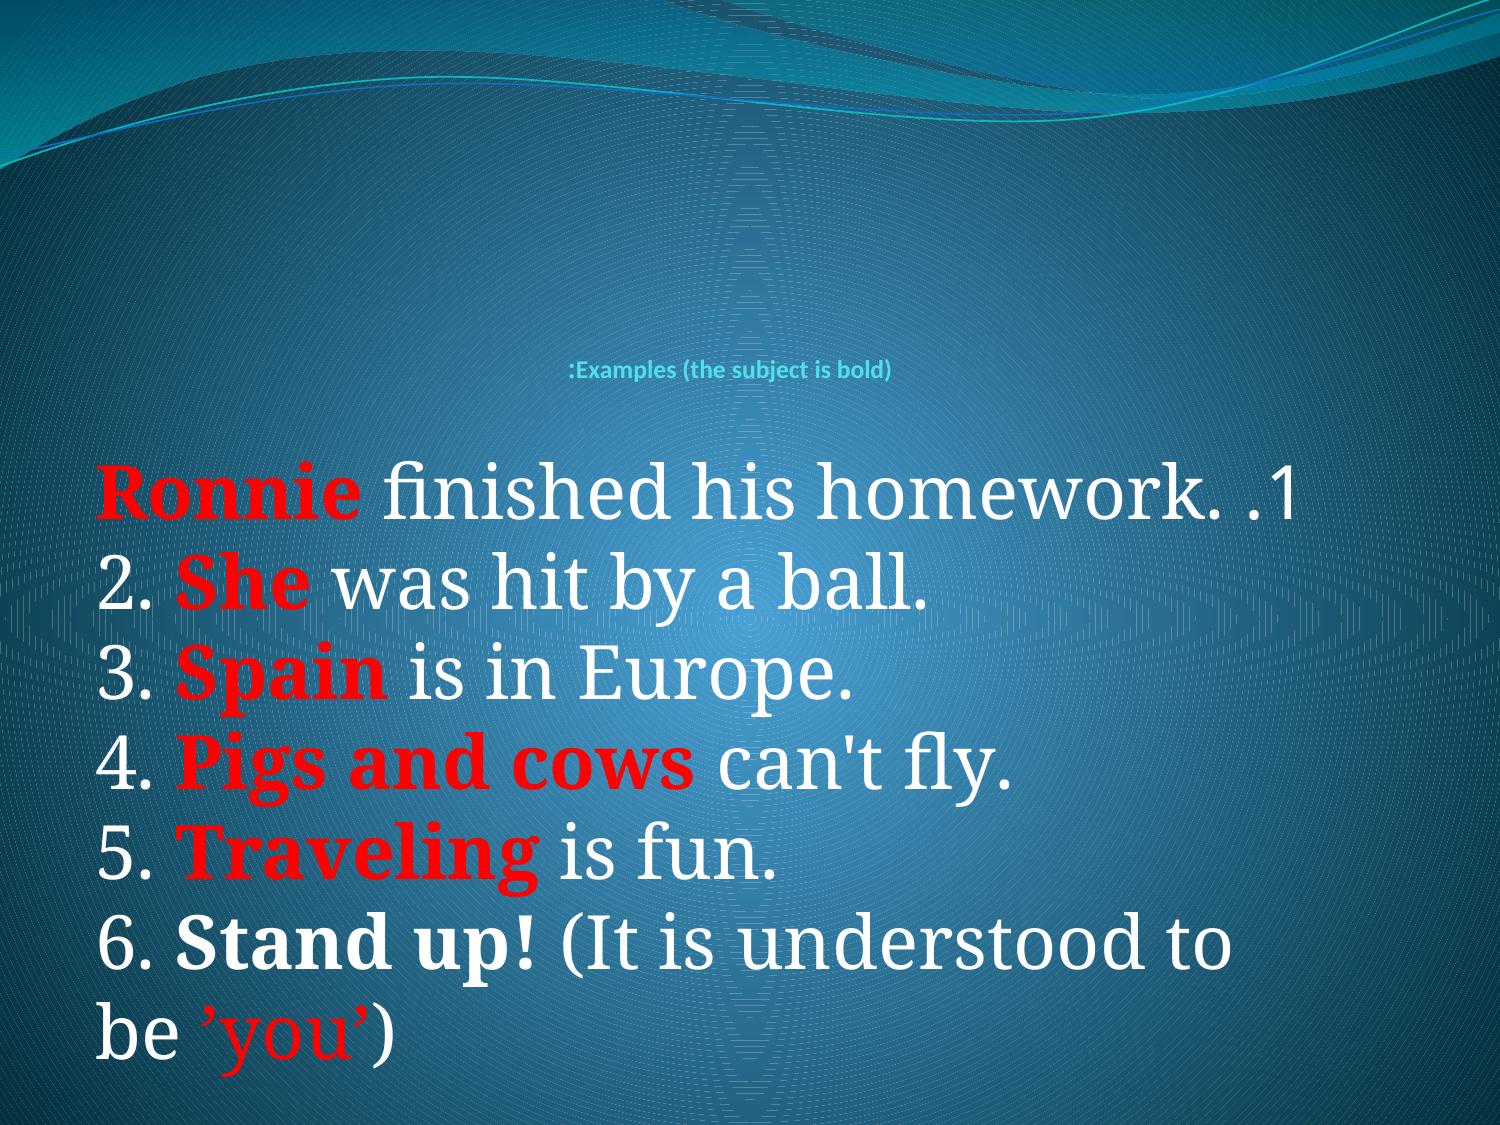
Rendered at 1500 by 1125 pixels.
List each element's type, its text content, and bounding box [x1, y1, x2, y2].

subtitle 1. Ronnie finished his homework. 2. She was hit by a ball. 3. Spain is in Europe. 4. Pigs and cows can't fly. 5. Traveling is fun. 6. Stand up! (It is understood to be ’you’) [87, 463, 1376, 1088]
title Examples (the subject is bold): [87, 0, 1376, 463]
